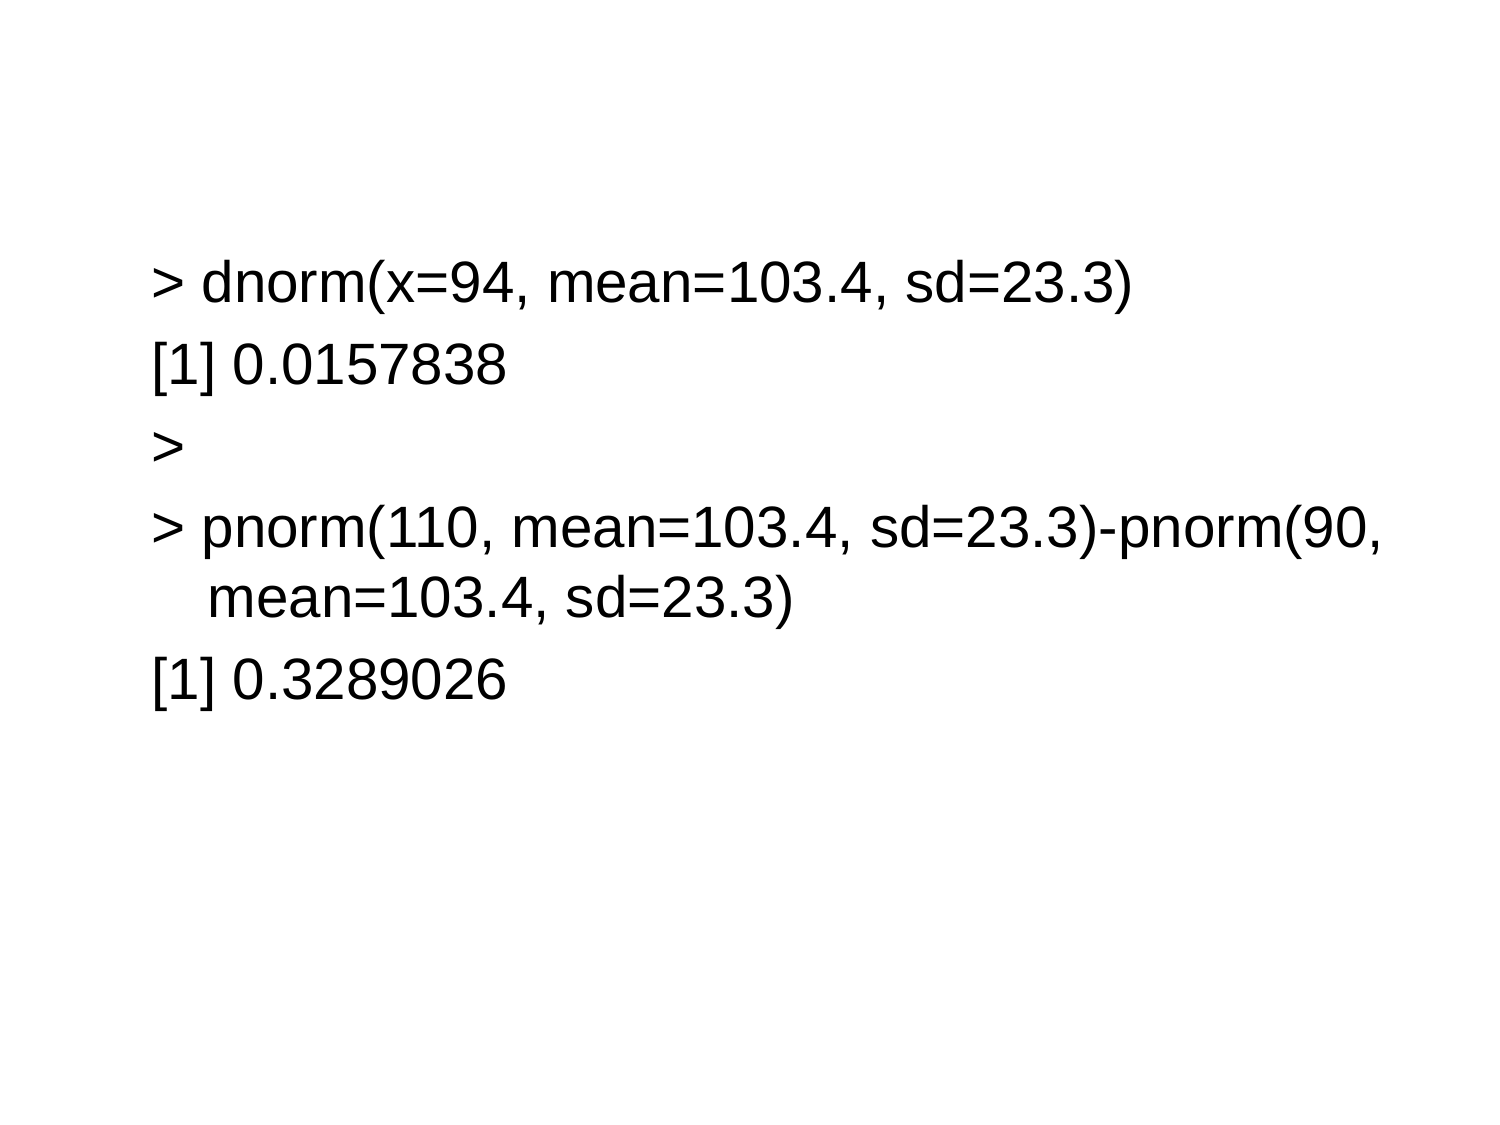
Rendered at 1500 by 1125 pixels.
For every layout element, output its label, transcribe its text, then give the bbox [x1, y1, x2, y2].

list > dnorm(x=94, mean=103.4, sd=23.3) [1] 0.0157838 > > pnorm(110, mean=103.4, sd=23.3)-pnorm(90, mean=103.4, sd=23.3) [1] 0.3289026 [136, 236, 1405, 913]
